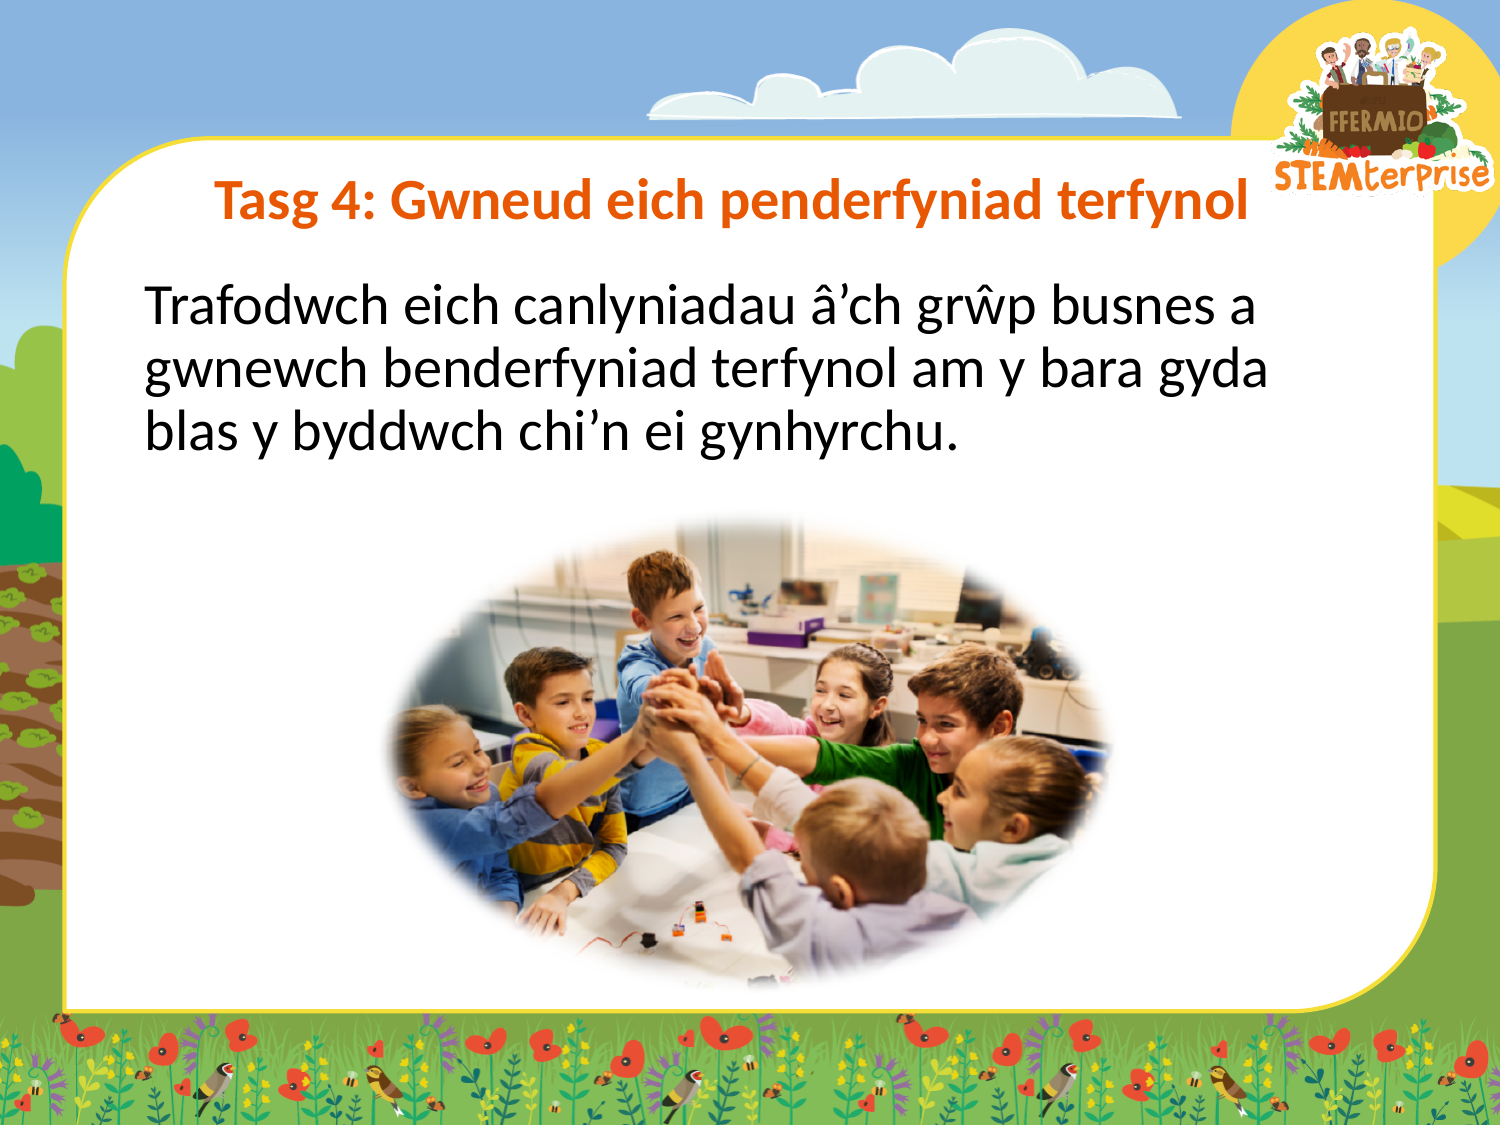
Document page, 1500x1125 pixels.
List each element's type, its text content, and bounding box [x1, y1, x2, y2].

list Trafodwch eich canlyniadau â’ch grŵp busnes a gwnewch benderfyniad terfynol am y bara gyda blas y byddwch chi’n ei gynhyrchu. [129, 267, 1371, 480]
picture [0, 0, 1500, 1125]
title Tasg 4: Gwneud eich penderfyniad terfynol [183, 137, 1282, 256]
